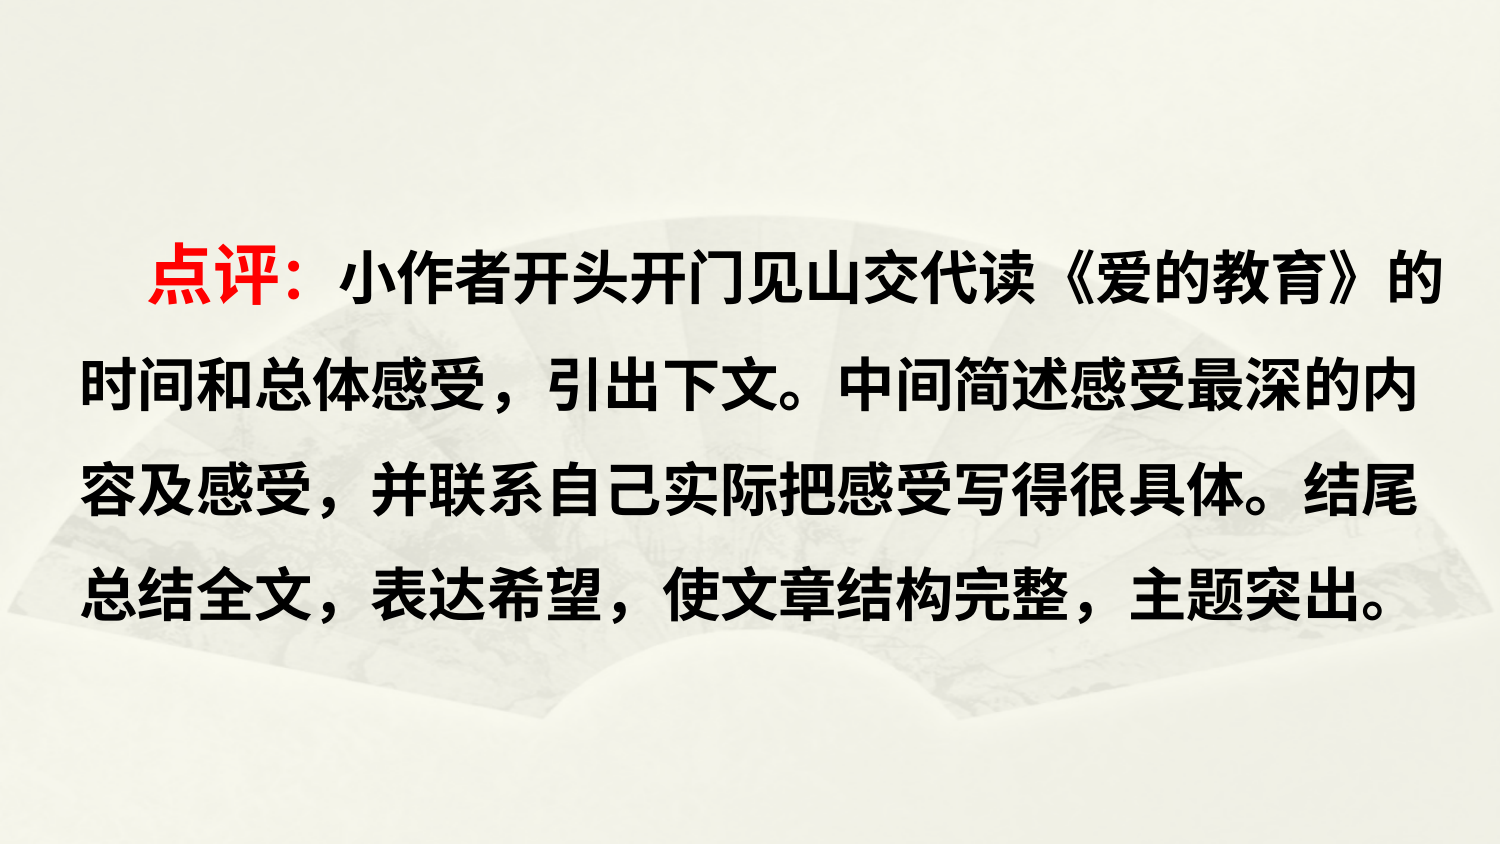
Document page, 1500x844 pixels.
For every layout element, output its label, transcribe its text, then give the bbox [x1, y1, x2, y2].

text_box 点评：小作者开头开门见山交代读《爱的教育》的时间和总体感受，引出下文。中间简述感受最深的内容及感受，并联系自己实际把感受写得很具体。结尾总结全文，表达希望，使文章结构完整，主题突出。 [64, 185, 1467, 636]
